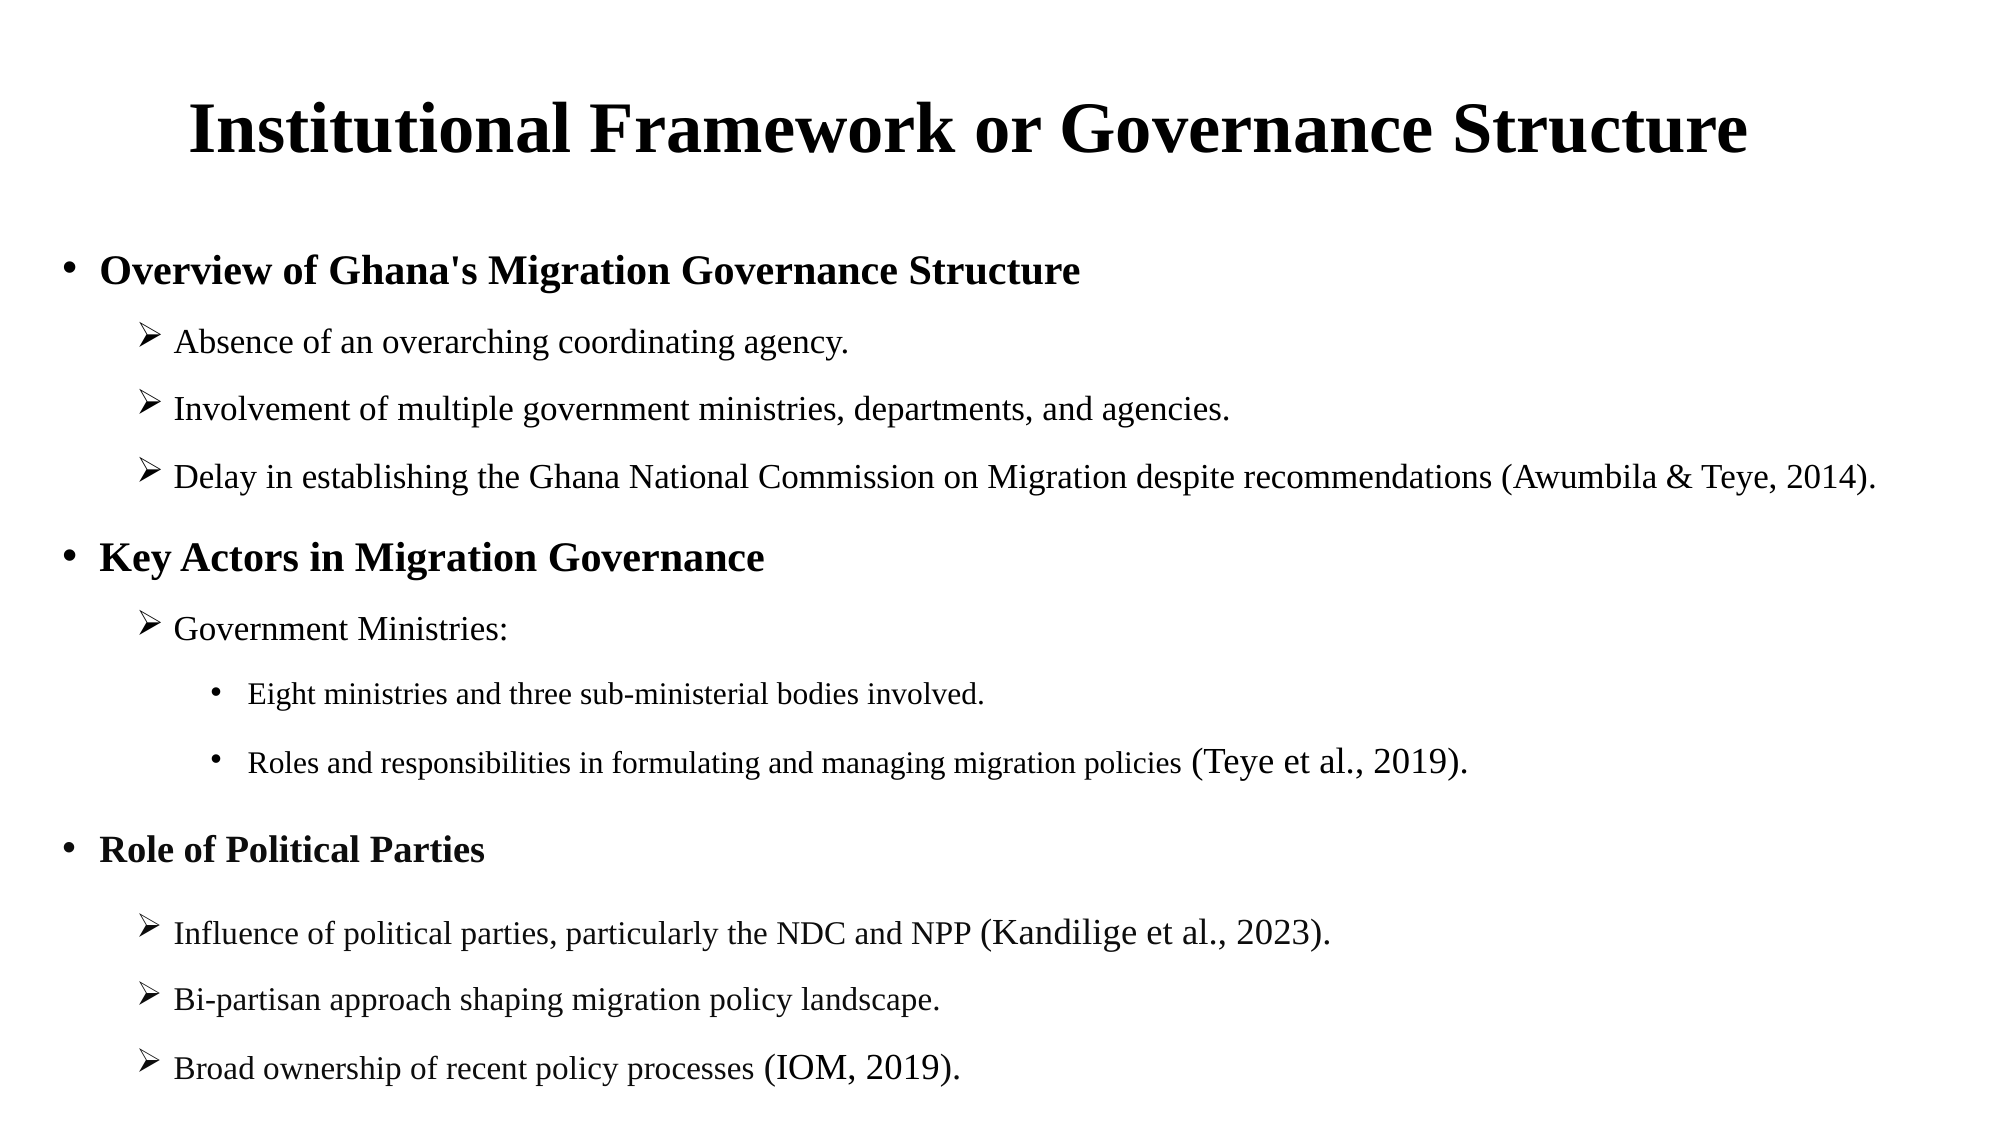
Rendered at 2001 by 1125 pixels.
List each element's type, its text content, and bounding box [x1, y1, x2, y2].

list Overview of Ghana's Migration Governance Structure Absence of an overarching coordinating agency. Involvement of multiple government ministries, departments, and agencies. Delay in establishing the Ghana National Commission on Migration despite recommendations (Awumbila & Teye, 2014). Key Actors in Migration Governance Government Ministries: Eight ministries and three sub-ministerial bodies involved. Roles and responsibilities in formulating and managing migration policies (Teye et al., 2019). Role of Political Parties Influence of political parties, particularly the NDC and NPP (Kandilige et al., 2023). Bi-partisan approach shaping migration policy landscape. Broad ownership of recent policy processes (IOM, 2019). [47, 231, 1978, 1107]
title Institutional Framework or Governance Structure [58, 59, 1863, 199]
